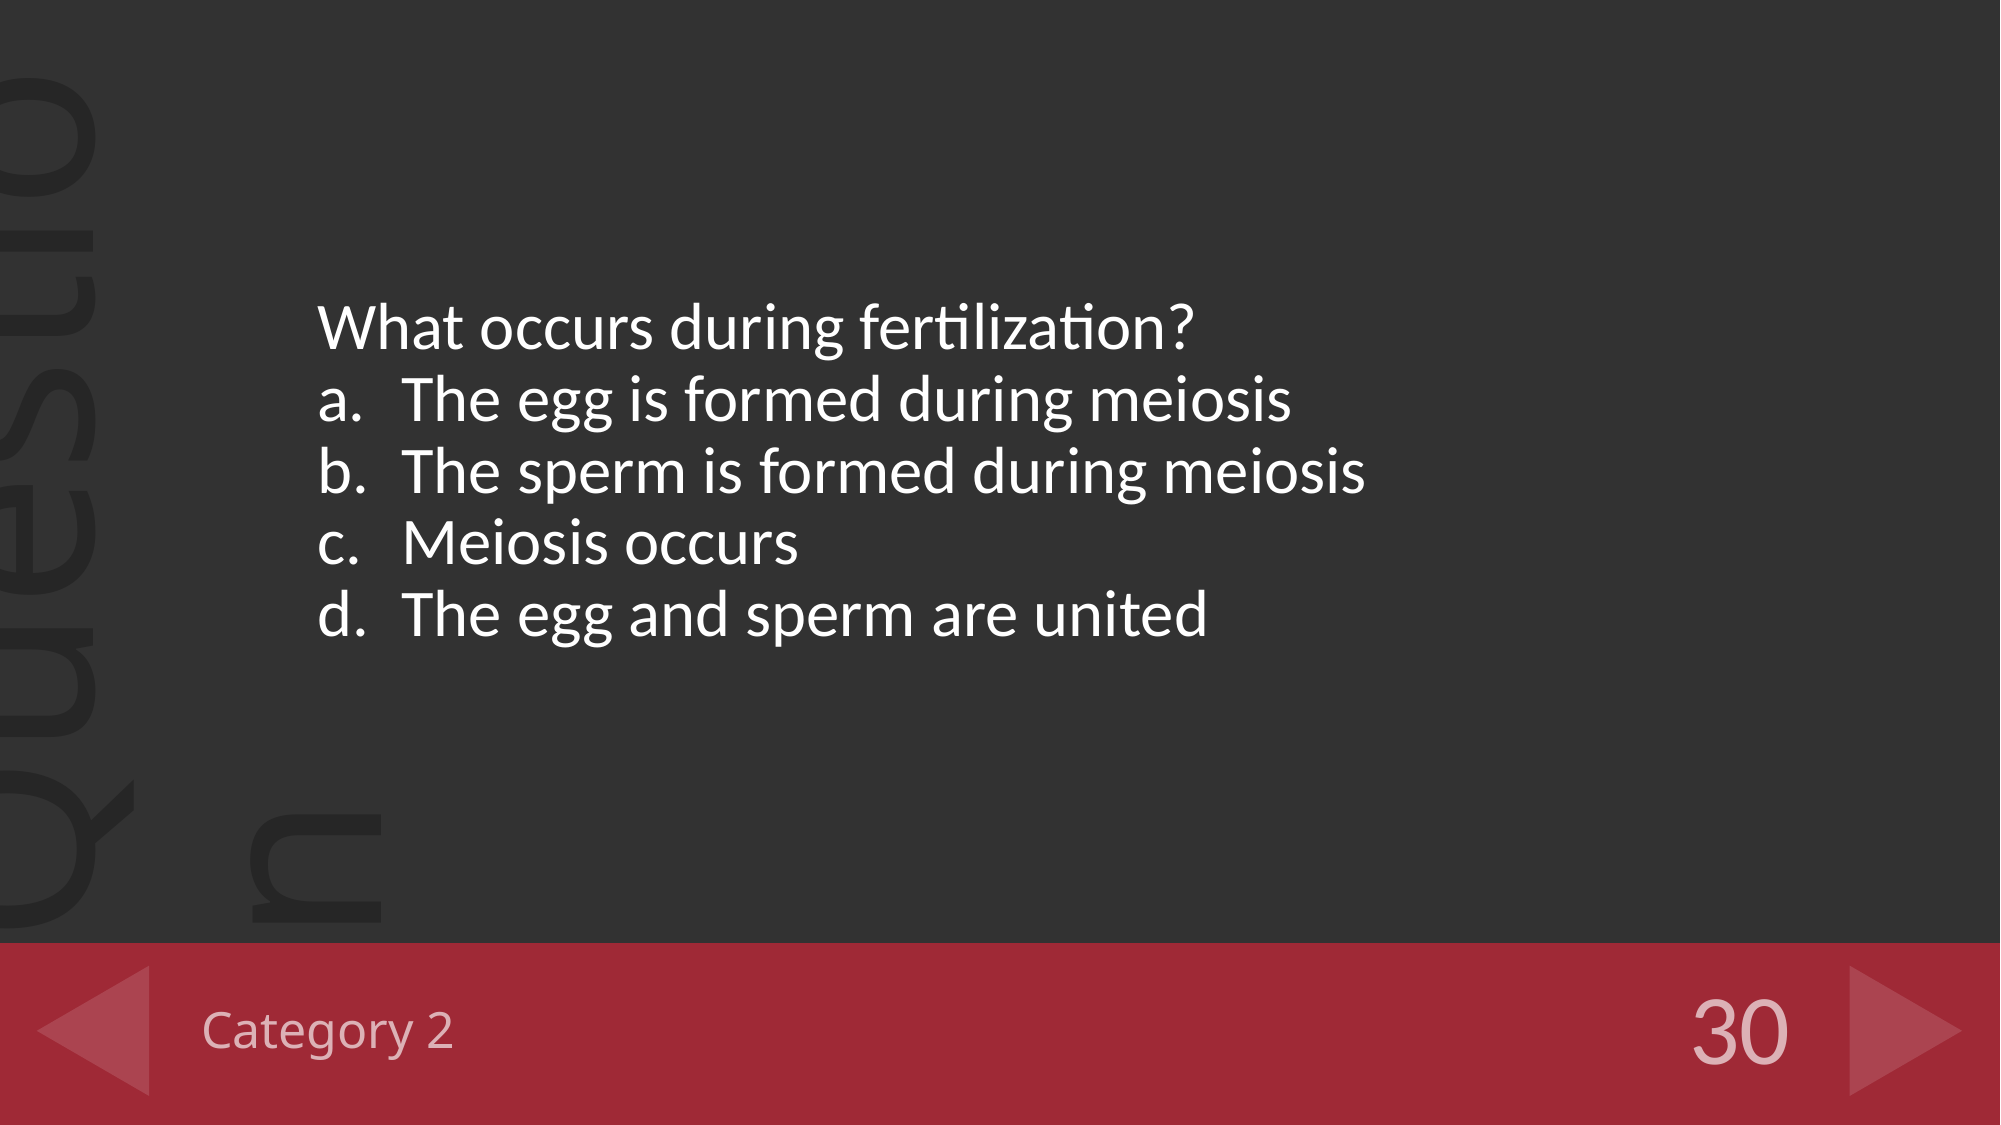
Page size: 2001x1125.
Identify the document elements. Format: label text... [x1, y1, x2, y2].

title Category 2 [185, 967, 1494, 1097]
list What occurs during fertilization? The egg is formed during meiosis The sperm is formed during meiosis Meiosis occurs The egg and sperm are united [302, 307, 1760, 636]
list 30 [1494, 967, 1806, 1097]
